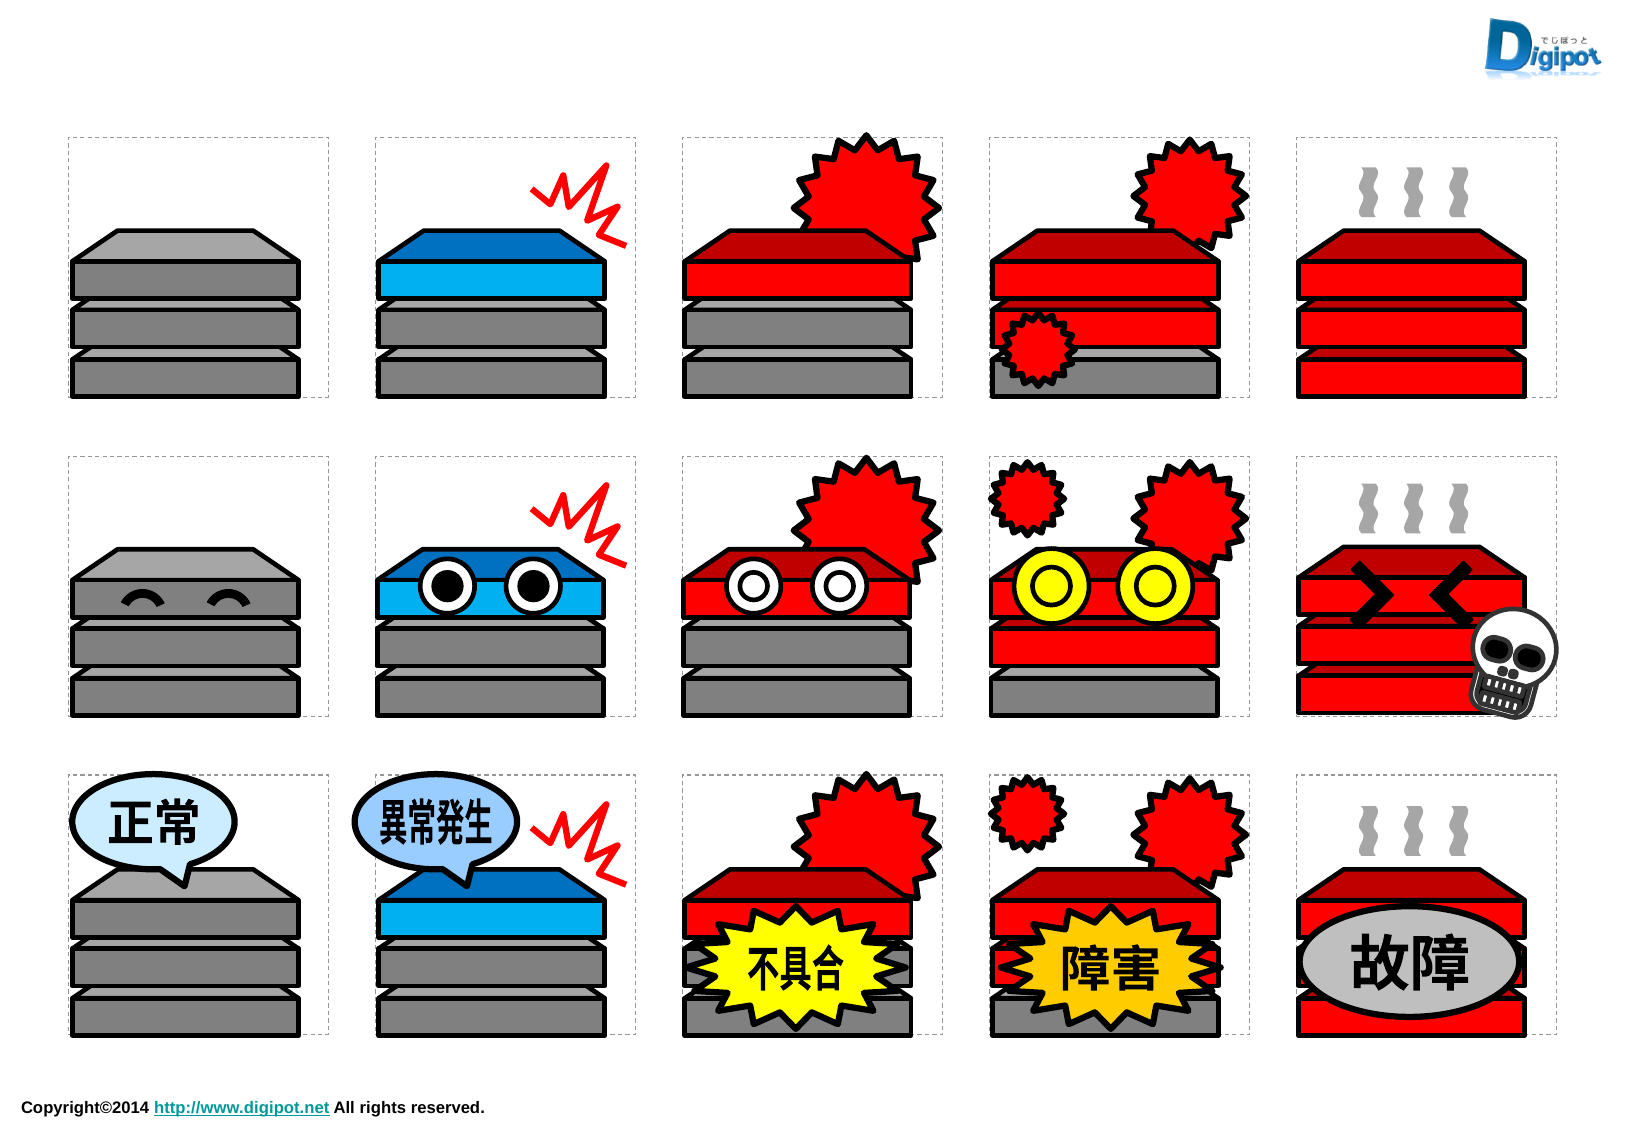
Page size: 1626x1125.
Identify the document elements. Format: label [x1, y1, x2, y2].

text_box [683, 457, 940, 716]
text_box [378, 163, 628, 397]
text_box [990, 461, 1247, 716]
text_box [1298, 167, 1525, 397]
text_box [684, 135, 940, 397]
text_box [991, 139, 1247, 397]
picture [1485, 18, 1602, 82]
text_box [684, 773, 940, 1036]
text_box [72, 549, 299, 716]
text_box [990, 776, 1247, 1036]
text_box [72, 773, 299, 1036]
text_box [1298, 483, 1554, 716]
text_box [376, 482, 628, 716]
text_box [1298, 805, 1525, 1036]
text_box [72, 230, 299, 397]
text_box [354, 773, 628, 1036]
